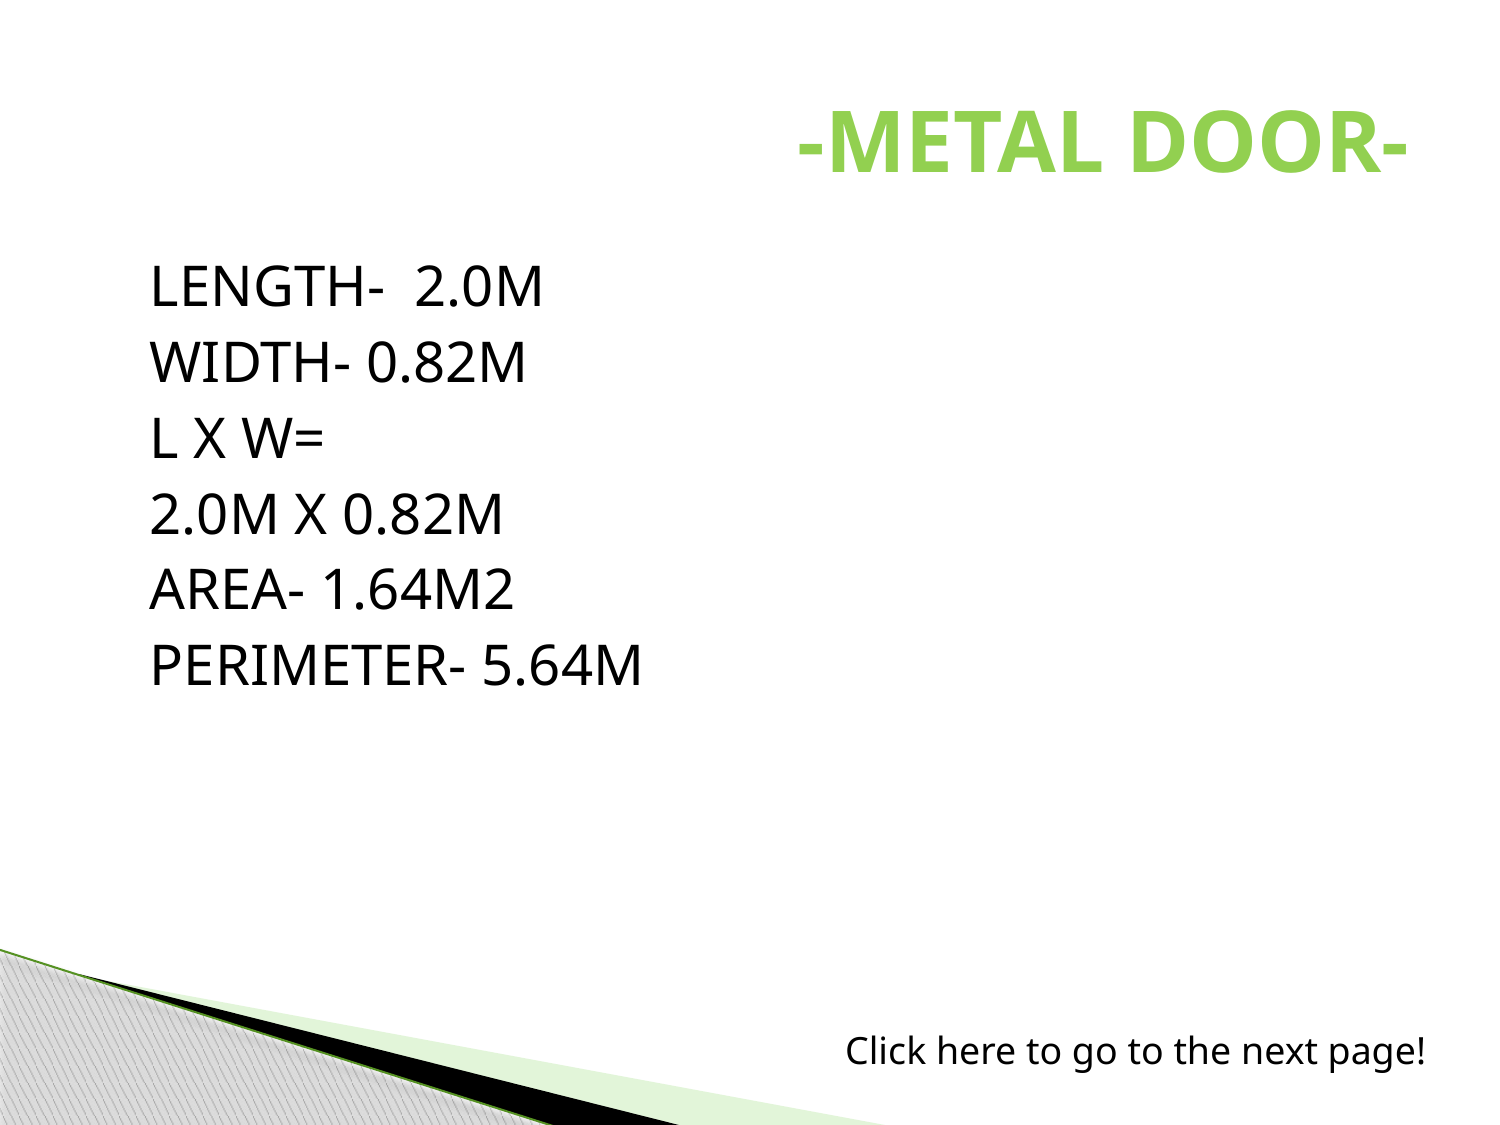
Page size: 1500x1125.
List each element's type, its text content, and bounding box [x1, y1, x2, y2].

text_box Click here to go to the next page! [609, 1019, 1442, 1080]
list LENGTH- 2.0M WIDTH- 0.82M L X W= 2.0M X 0.82M AREA- 1.64M2 PERIMETER- 5.64M [75, 243, 1425, 986]
title -METAL DOOR- [75, 45, 1425, 233]
